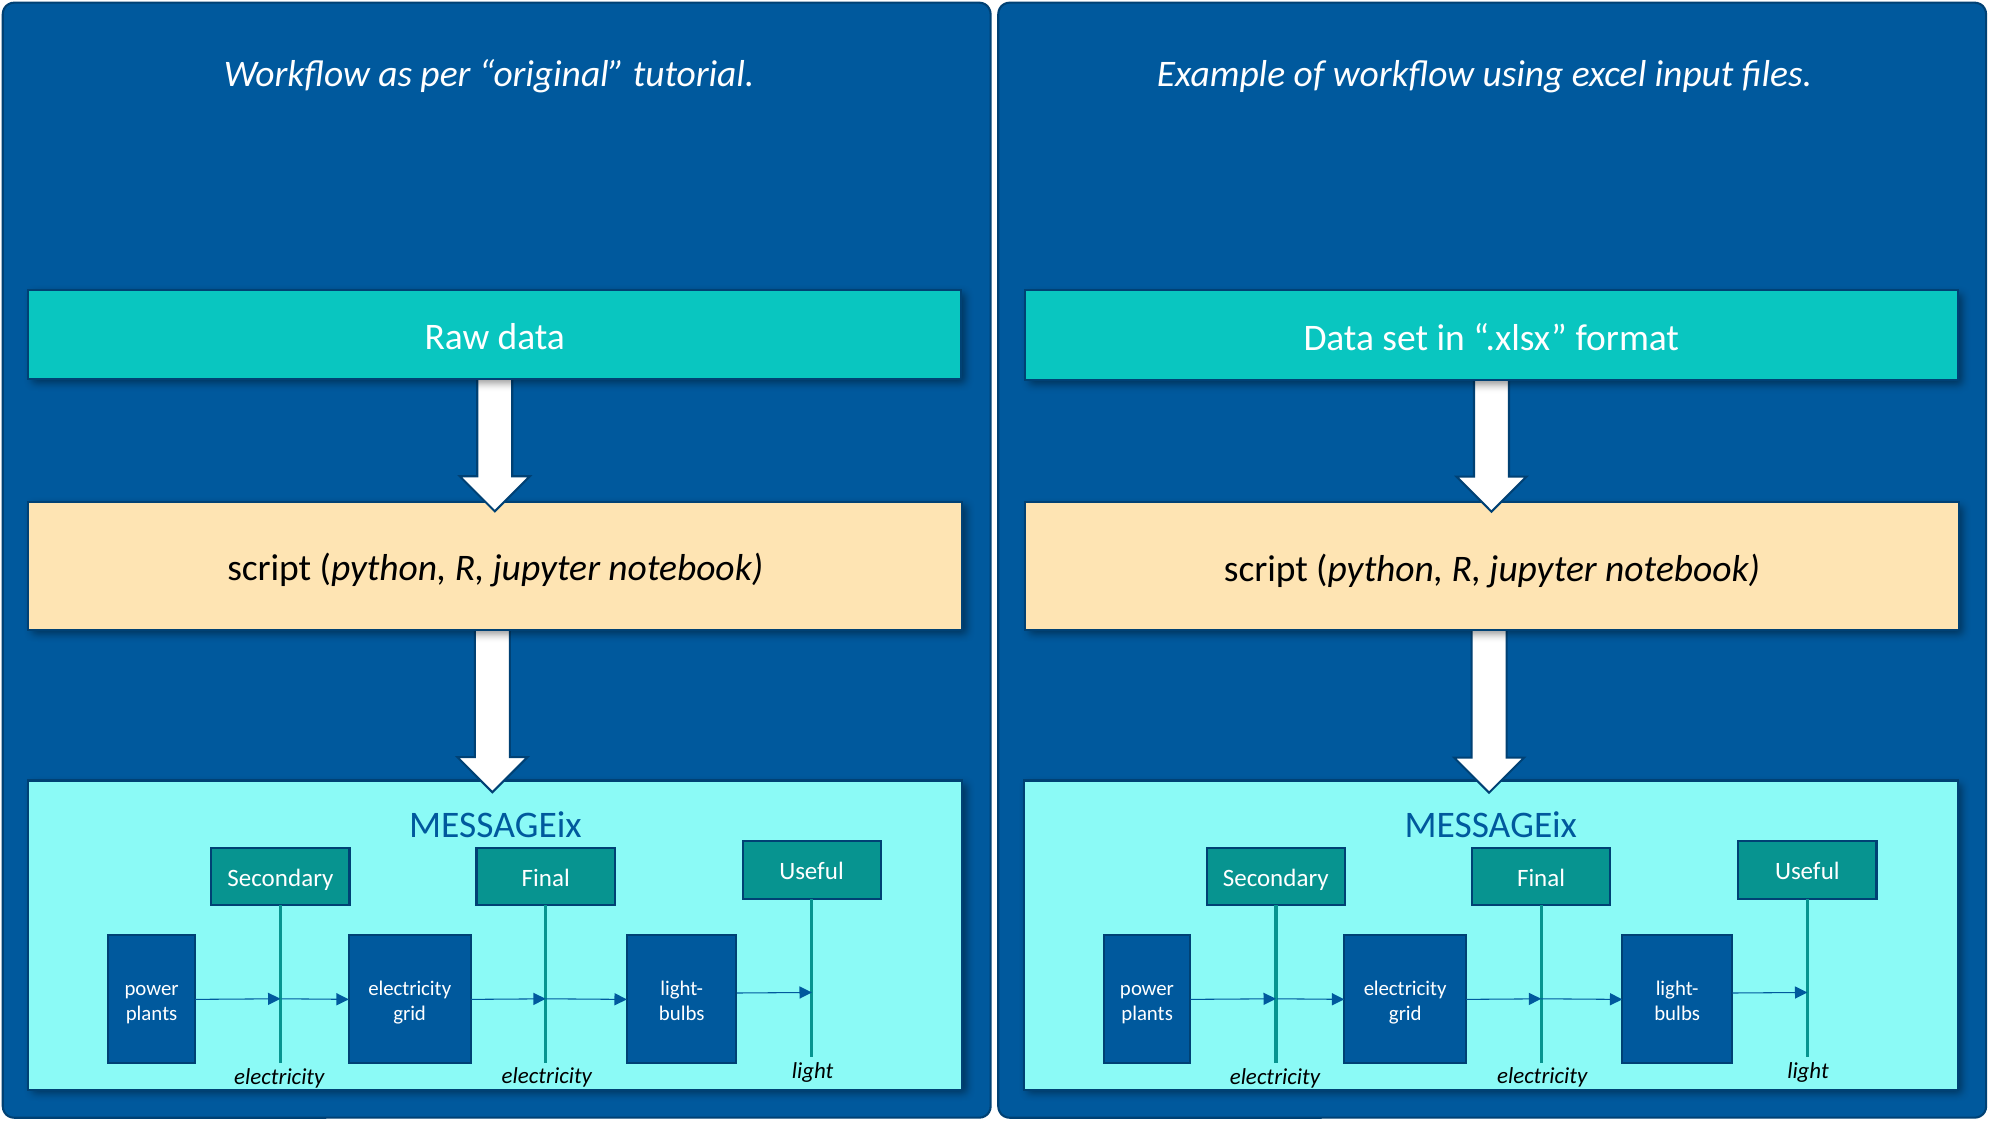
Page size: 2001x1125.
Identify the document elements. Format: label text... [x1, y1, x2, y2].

text_box [457, 389, 533, 513]
text_box Example of workflow using excel input files. [1011, 41, 1958, 102]
text_box [1451, 640, 1527, 795]
text_box [454, 640, 530, 794]
text_box script (python, R, jupyter notebook) [1024, 501, 1960, 631]
text_box [1, 1, 992, 1119]
text_box MESSAGEix [1023, 779, 1959, 1091]
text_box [1103, 841, 1940, 1097]
text_box Workflow as per “original” tutorial. [15, 41, 963, 102]
text_box script (python, R, jupyter notebook) [27, 501, 963, 631]
text_box Raw data [27, 289, 962, 380]
text_box MESSAGEix [27, 779, 963, 1091]
text_box [1454, 391, 1530, 514]
text_box [997, 1, 1988, 1119]
text_box Data set in “.xlsx” format [1024, 289, 1959, 381]
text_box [108, 841, 945, 1097]
